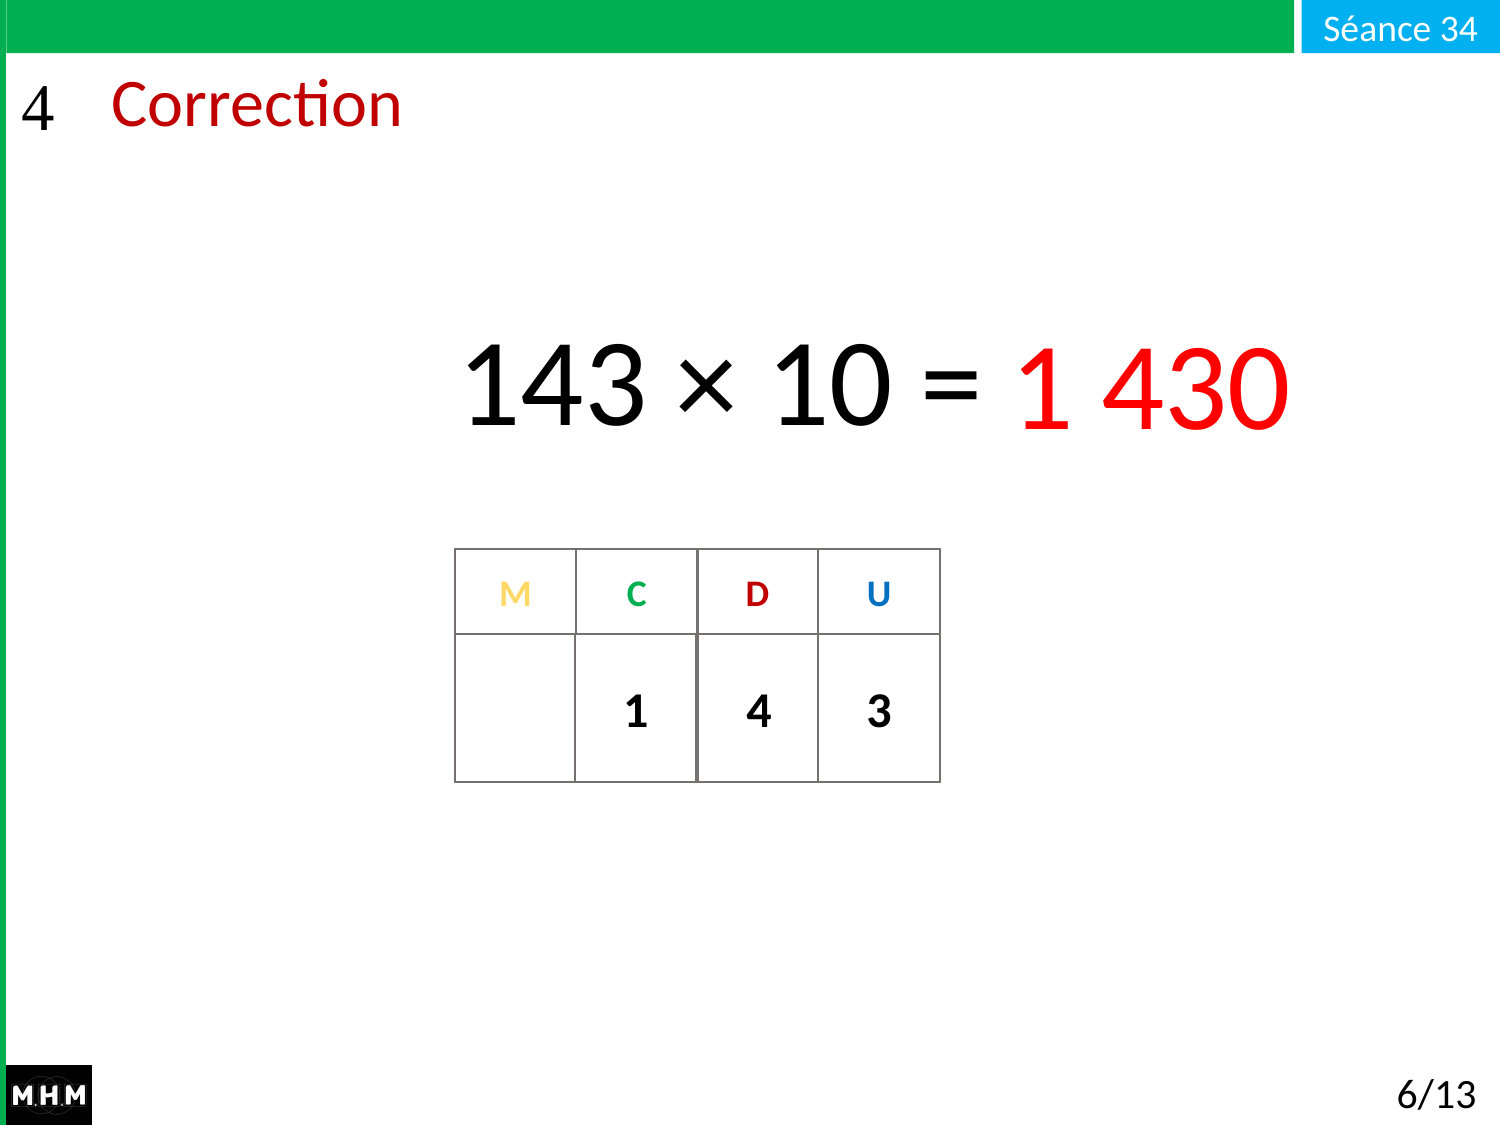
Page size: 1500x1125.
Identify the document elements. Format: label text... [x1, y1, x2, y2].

text_box [454, 633, 574, 783]
text_box 143 × 10 = [442, 292, 1243, 458]
title Correction [96, 60, 1391, 150]
picture [6, 1065, 92, 1125]
text_box 4 [697, 633, 817, 783]
text_box C [577, 548, 699, 633]
text_box 3 [817, 633, 941, 783]
text_box 1 [574, 633, 697, 783]
list 6/13 [1373, 1064, 1500, 1125]
text_box 1 430 [995, 296, 1338, 462]
text_box M [454, 548, 577, 633]
text_box U [817, 548, 941, 633]
text_box D [699, 548, 817, 633]
